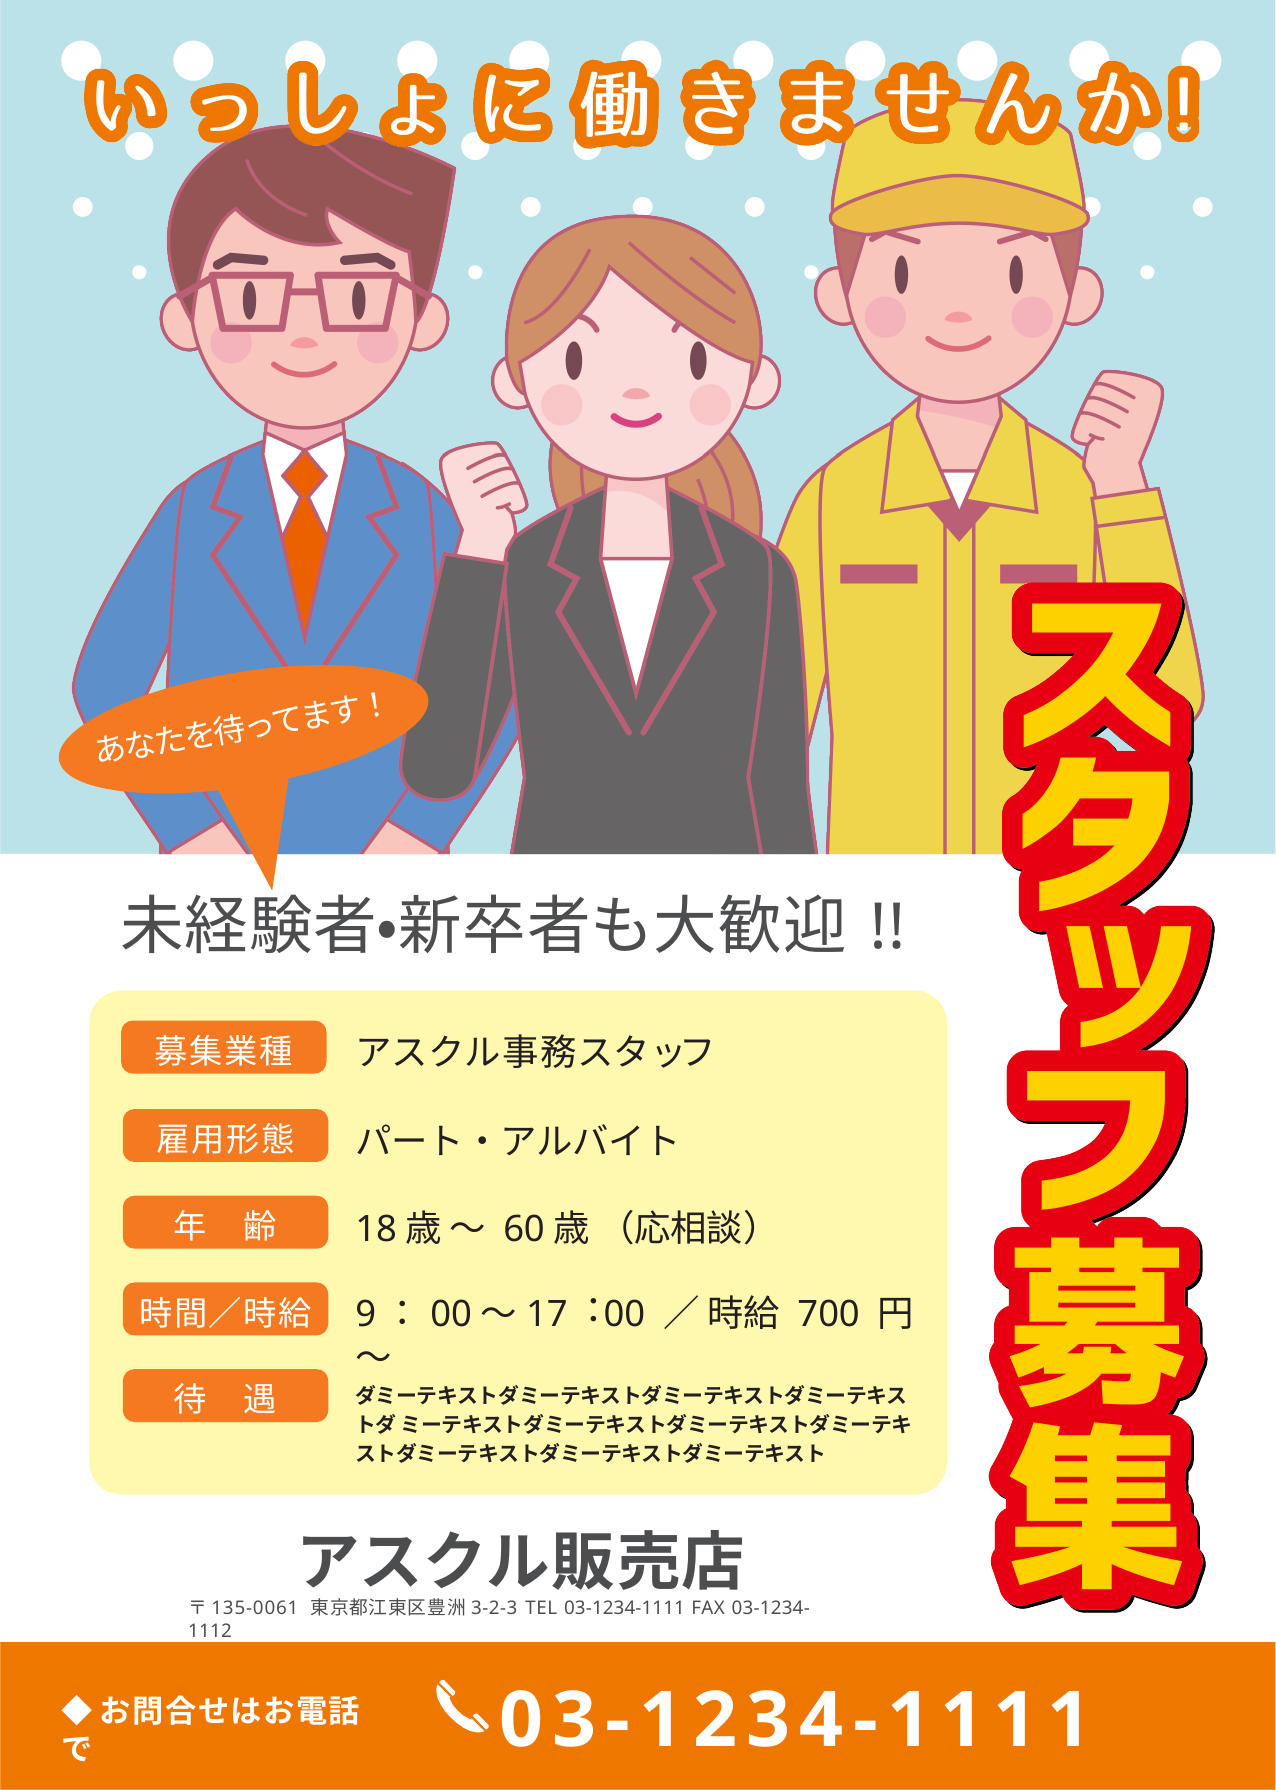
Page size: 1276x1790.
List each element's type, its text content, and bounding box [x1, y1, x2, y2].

text_box 未経験者・新卒者も大歓迎!! [117, 917, 917, 962]
text_box パート・アルバイト [340, 1111, 937, 1170]
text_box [494, 524, 780, 615]
text_box 03-1234-1111 [497, 1666, 1206, 1763]
picture [0, 0, 1276, 1790]
text_box 〒135-0061 東京都江東区豊洲3-2-3 TEL 03-1234-1111 FAX 03-1234-1112 [186, 1593, 847, 1642]
text_box 年 齢 [122, 1195, 329, 1249]
text_box アスクル販売店 [294, 1518, 757, 1593]
text_box 18歳 ～ 60歳 （応相談） [340, 1197, 937, 1257]
text_box 待 遇 [122, 1369, 329, 1423]
text_box [436, 1679, 489, 1733]
text_box ダミーテキストダミーテキストダミーテキストダミーテキストダ ミーテキストダミーテキストダミーテキストダミーテキストダミーテキストダミーテキストダミーテキスト [340, 1370, 937, 1473]
text_box 9：00～17︓00 ／ 時給 700 円～ [340, 1282, 937, 1370]
text_box ◆お問合せはお電話で [59, 1688, 390, 1767]
text_box 雇用形態 [122, 1109, 329, 1162]
text_box 募集業種 [121, 1020, 327, 1074]
text_box [87, 988, 949, 1497]
text_box アスクル事務スタッフ [340, 1021, 937, 1081]
text_box 時間／時給 [122, 1282, 329, 1336]
